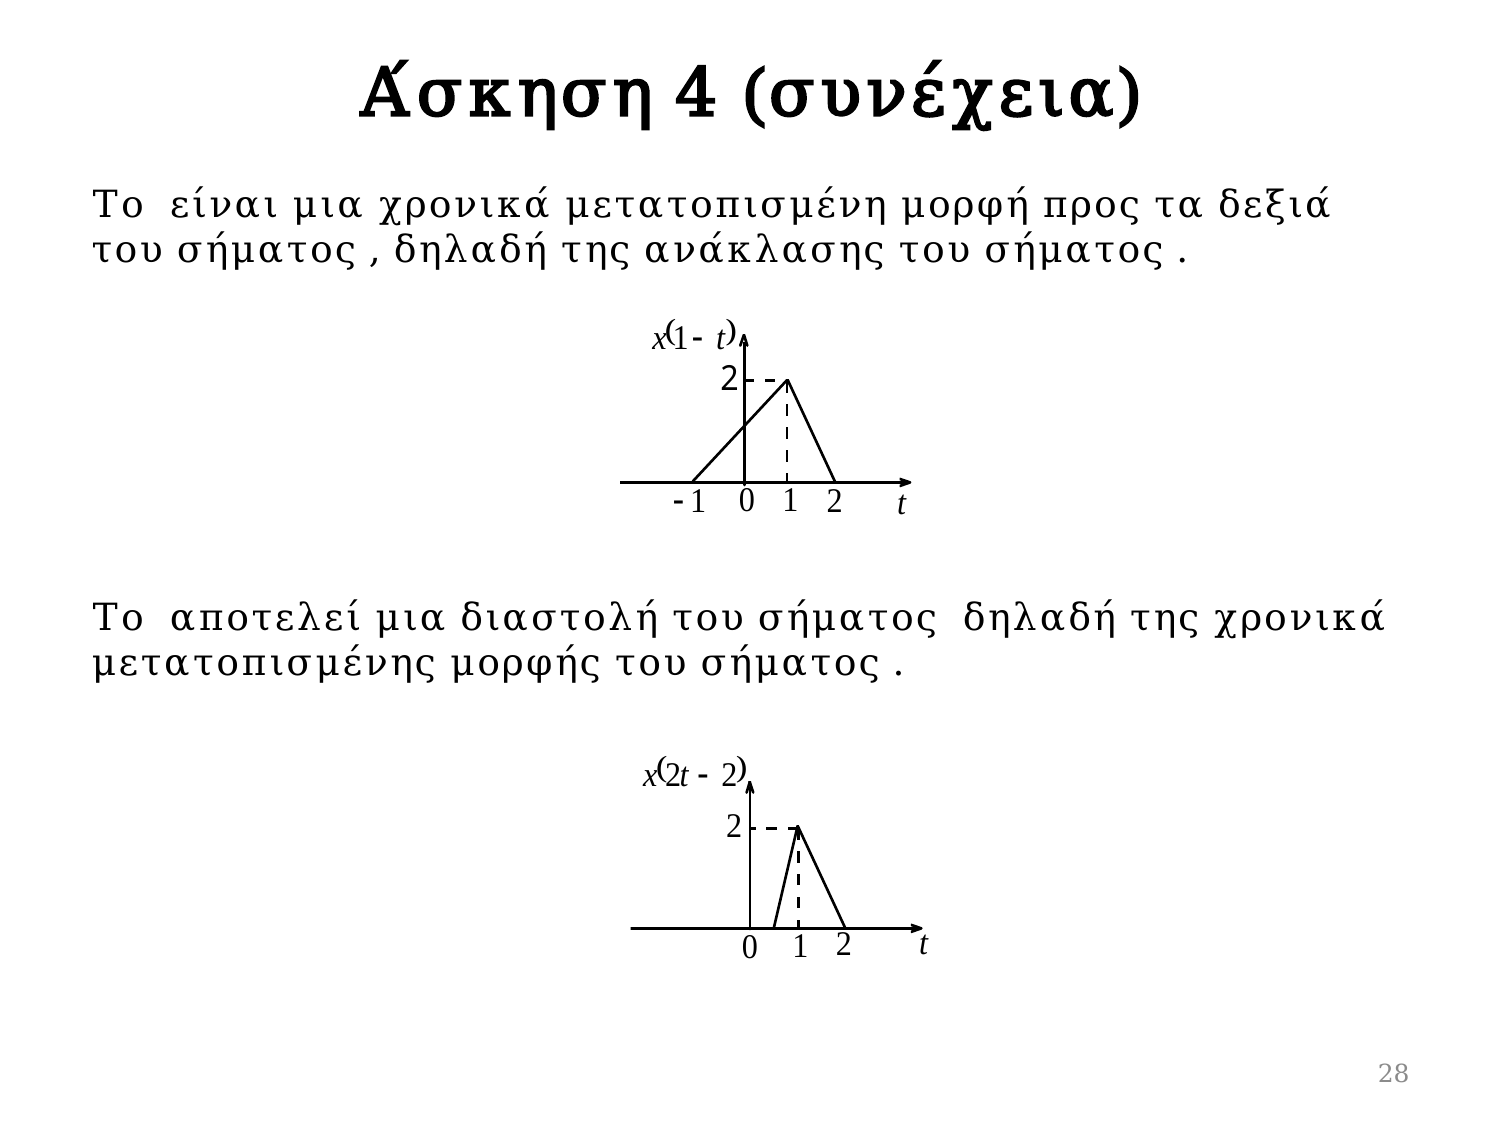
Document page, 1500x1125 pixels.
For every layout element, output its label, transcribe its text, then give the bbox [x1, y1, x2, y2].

slide_number 28 [1222, 1042, 1425, 1103]
picture [630, 751, 937, 965]
title Άσκηση 4 (συνέχεια) [75, 19, 1425, 159]
picture [619, 314, 915, 528]
